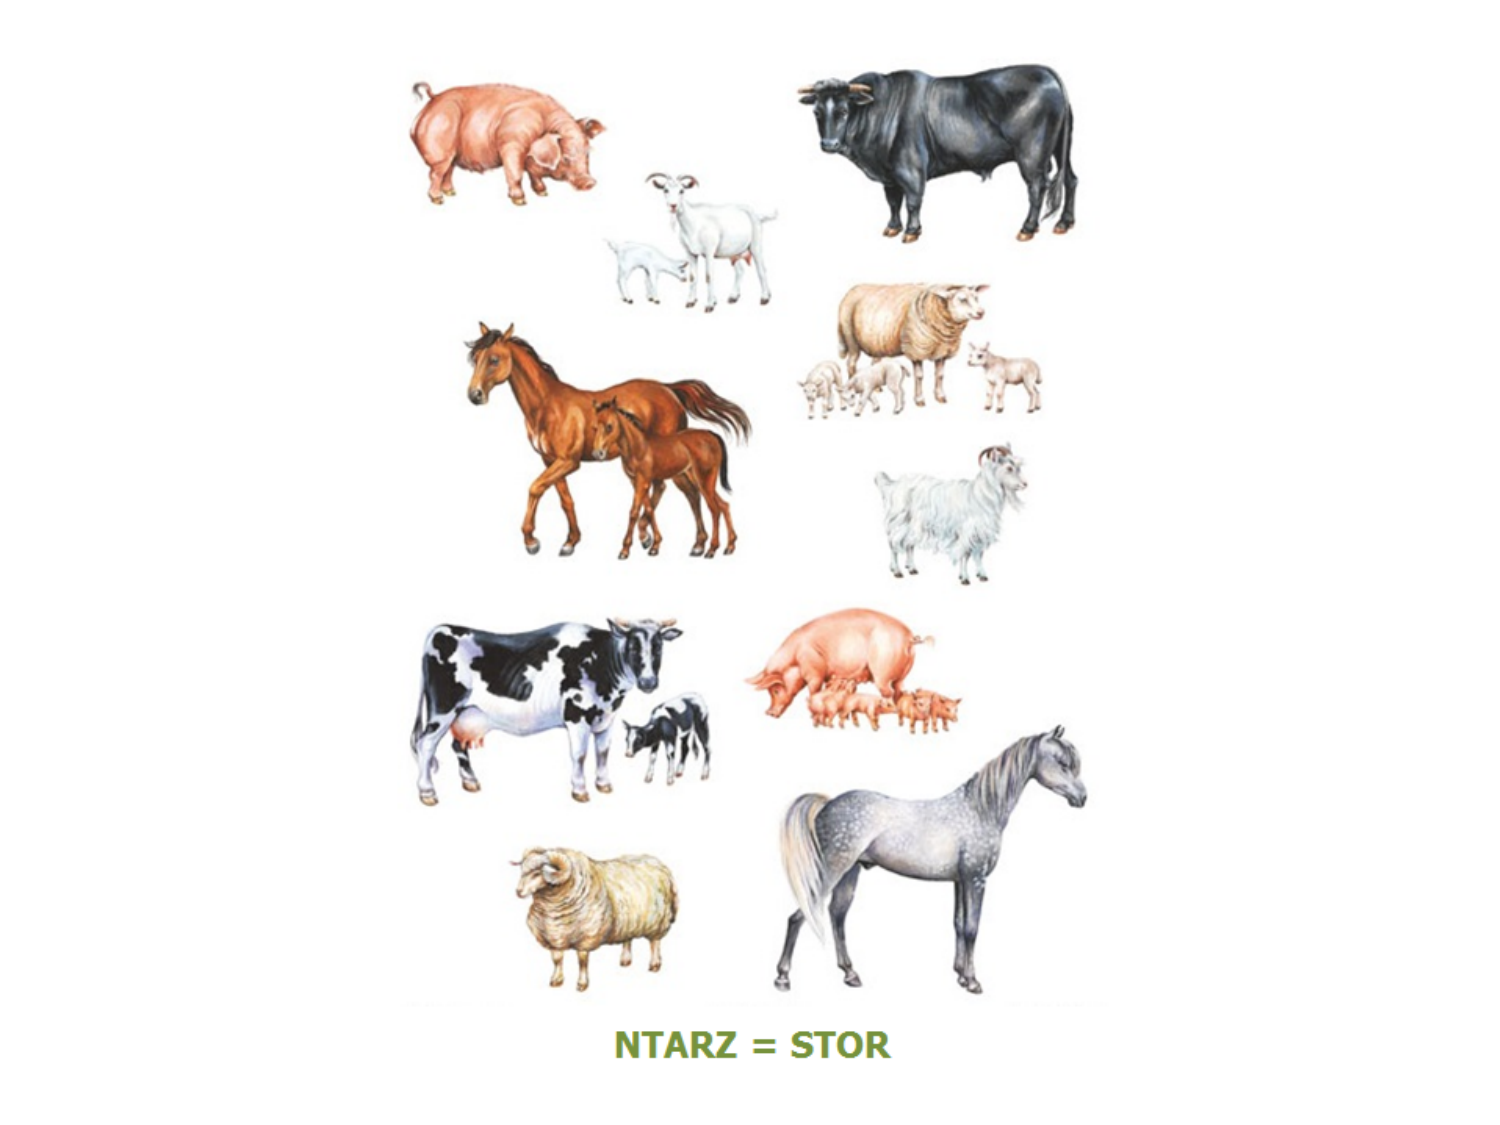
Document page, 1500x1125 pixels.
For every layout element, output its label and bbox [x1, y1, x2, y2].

picture [379, 48, 1121, 1077]
